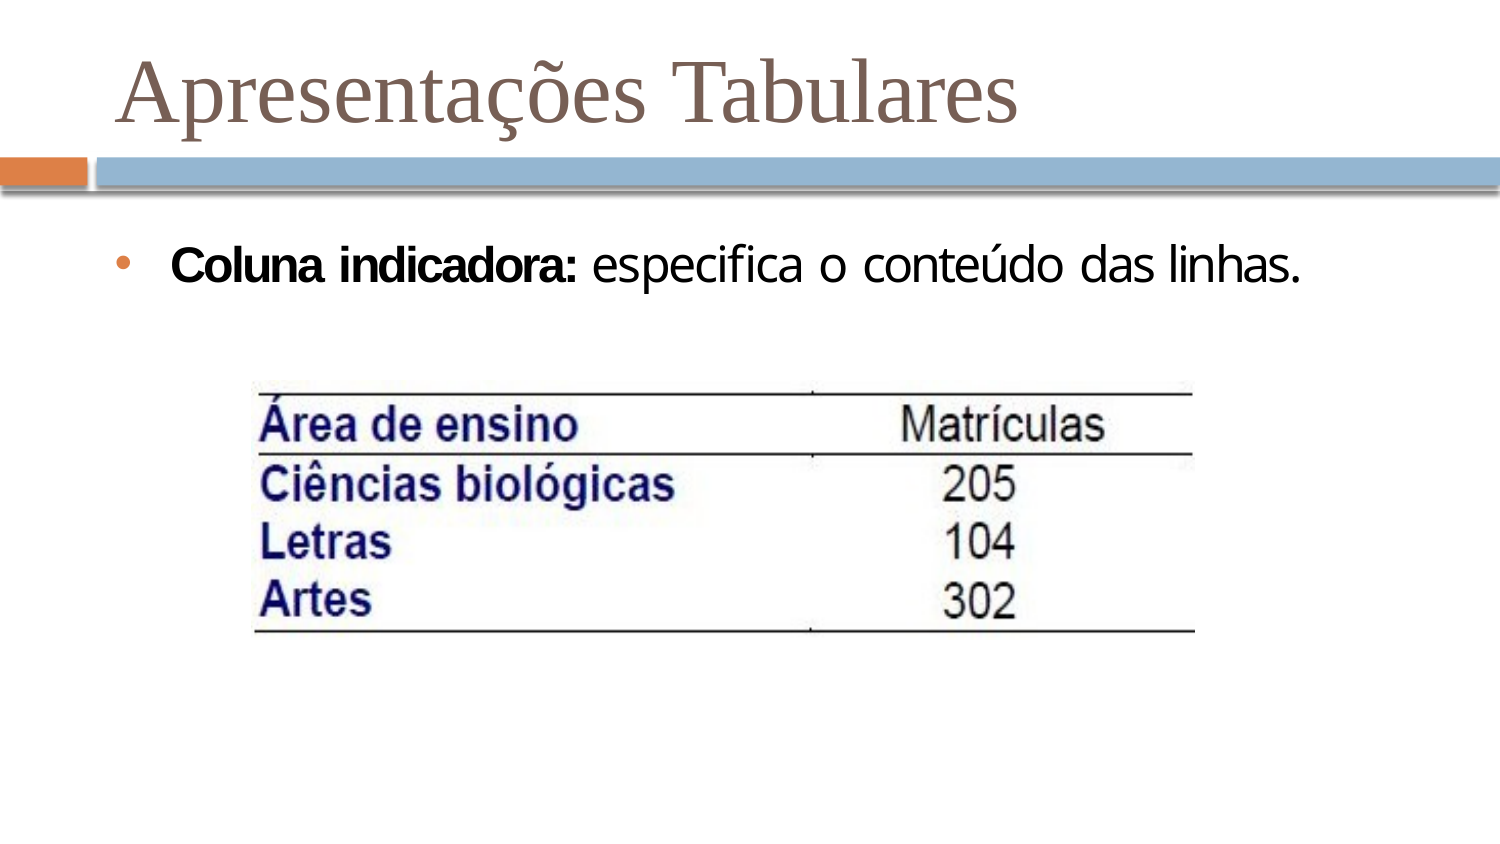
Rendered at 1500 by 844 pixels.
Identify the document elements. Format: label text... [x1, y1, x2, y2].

picture [0, 156, 1500, 203]
text_box Coluna indicadora: especifica o conteúdo das linhas. [112, 230, 1334, 293]
title Apresentações Tabulares [112, 28, 1027, 172]
picture [251, 380, 1196, 641]
